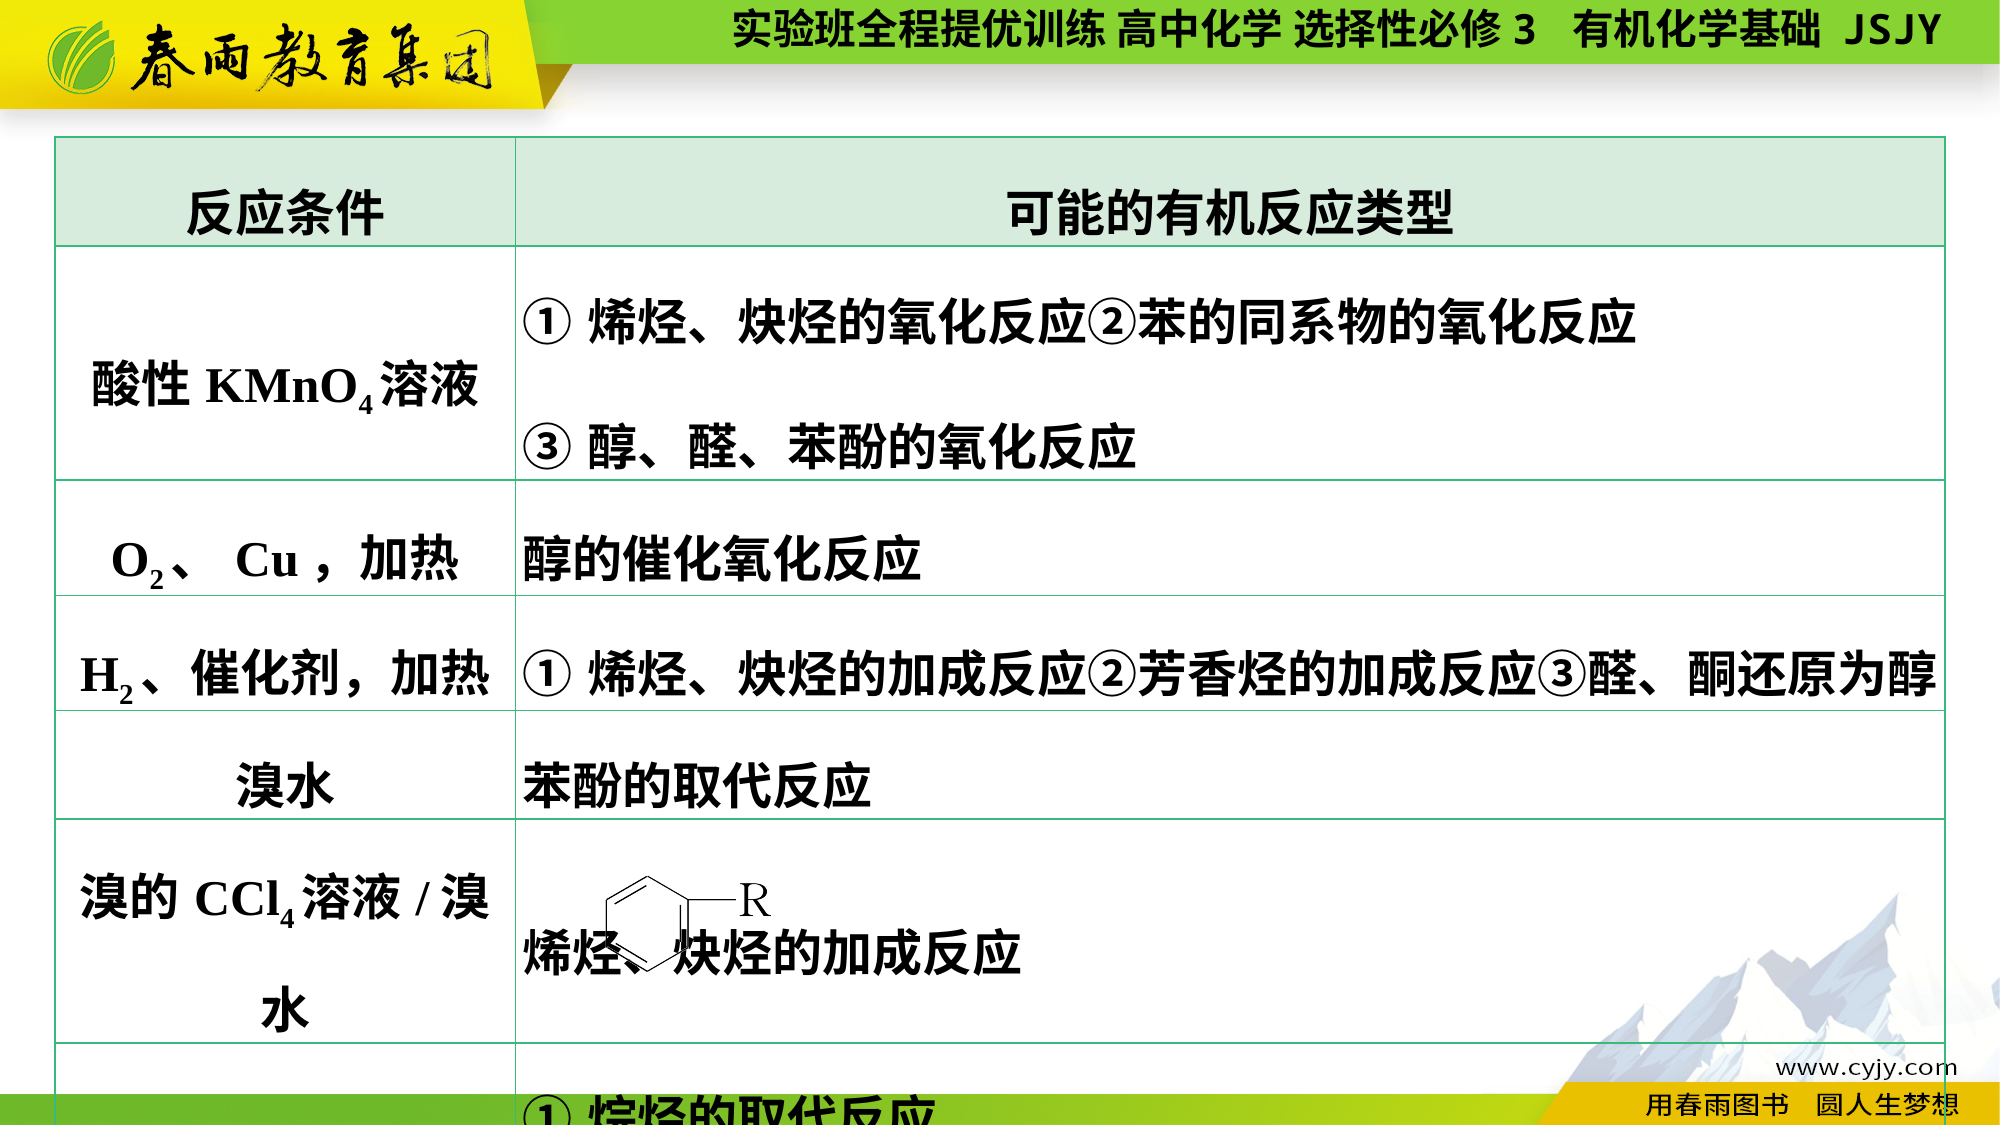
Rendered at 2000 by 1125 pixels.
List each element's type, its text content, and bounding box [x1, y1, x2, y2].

table_cell ①烯烃、炔烃的加成反应②芳香烃的加成反应③醛、酮还原为醇 [516, 596, 1944, 710]
table_header 可能的有机反应类型 [516, 138, 1944, 245]
table_cell 酸性KMnO4溶液 [56, 247, 515, 479]
table_header 反应条件 [56, 138, 515, 245]
table_cell 醇的催化氧化反应 [516, 481, 1944, 595]
table_cell O2、Cu，加热 [56, 481, 515, 595]
table_cell 溴的CCl4溶液/溴水 [56, 820, 515, 1042]
table_cell 溴水 [56, 711, 515, 818]
picture [0, 0, 2000, 1125]
table_cell 烯烃、炔烃的加成反应 [516, 820, 1944, 1042]
table_cell ①烯烃、炔烃的氧化反应②苯的同系物的氧化反应 ③醇、醛、苯酚的氧化反应 [516, 247, 1944, 479]
table_cell ①烷烃的取代反应 ② 中侧链的取代反应 [516, 1044, 1944, 1125]
table_cell H2、催化剂，加热 [56, 596, 515, 710]
picture [597, 867, 773, 977]
table_cell 苯酚的取代反应 [516, 711, 1944, 818]
table_cell Cl2，光照 [56, 1044, 515, 1125]
